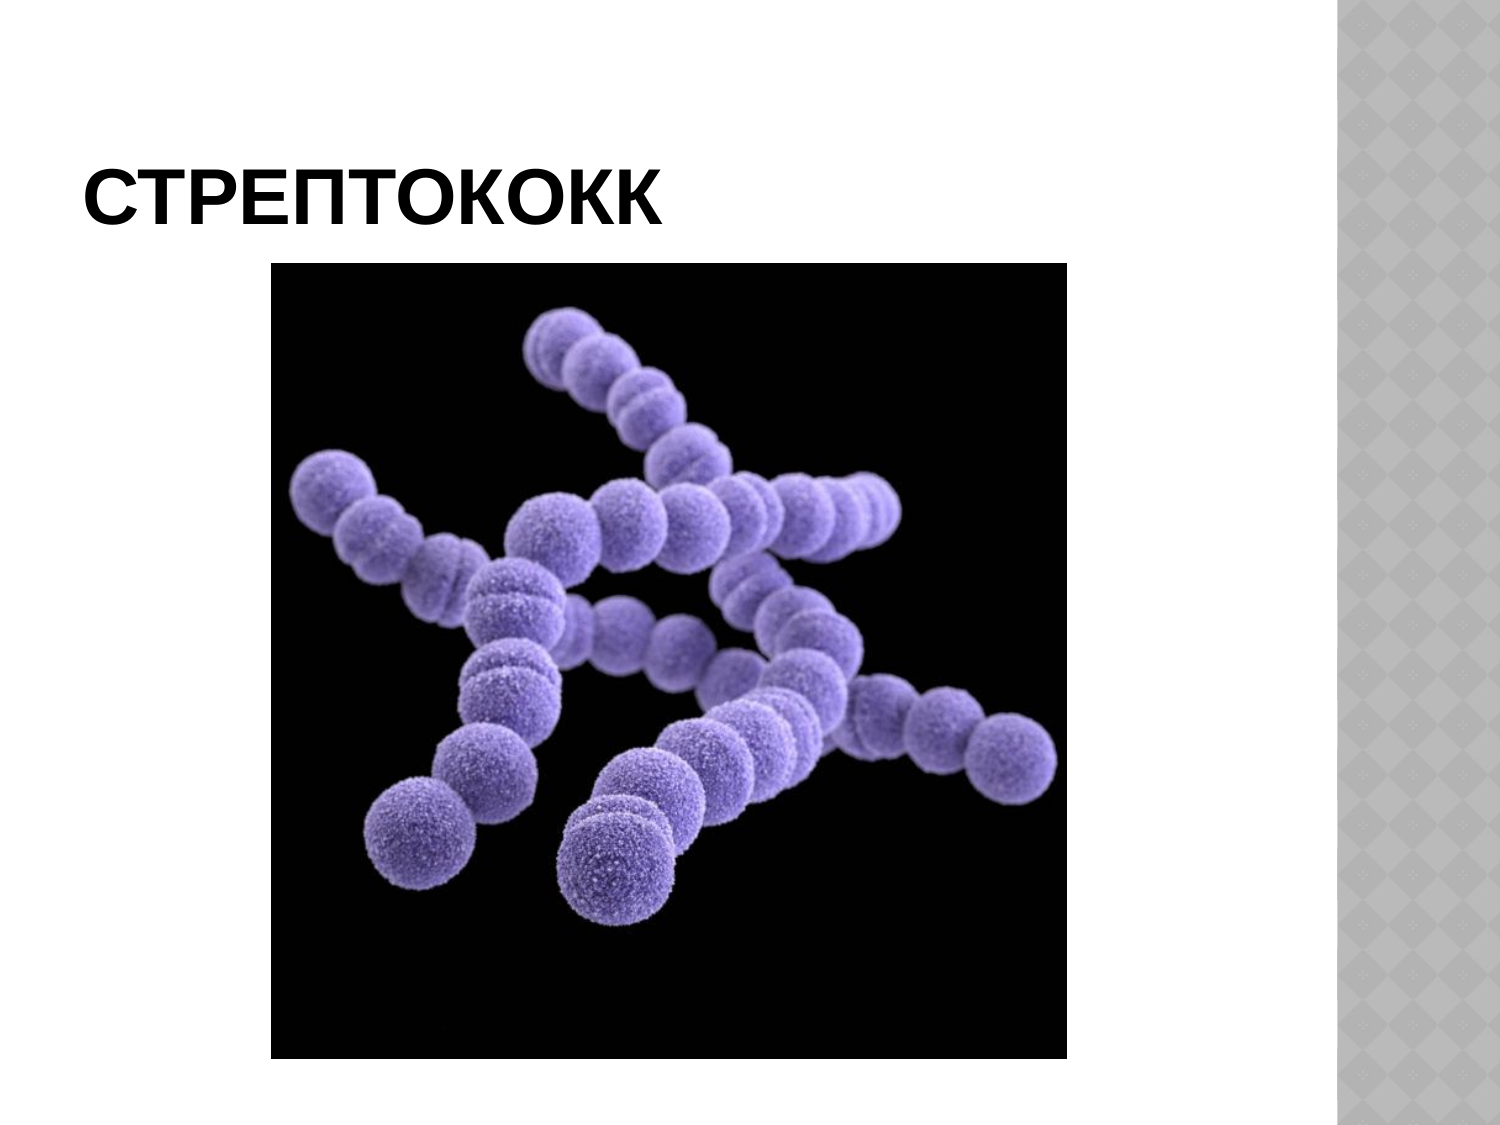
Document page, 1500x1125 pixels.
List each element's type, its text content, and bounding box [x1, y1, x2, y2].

title стрептококк [75, 52, 1263, 240]
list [270, 263, 1067, 1060]
